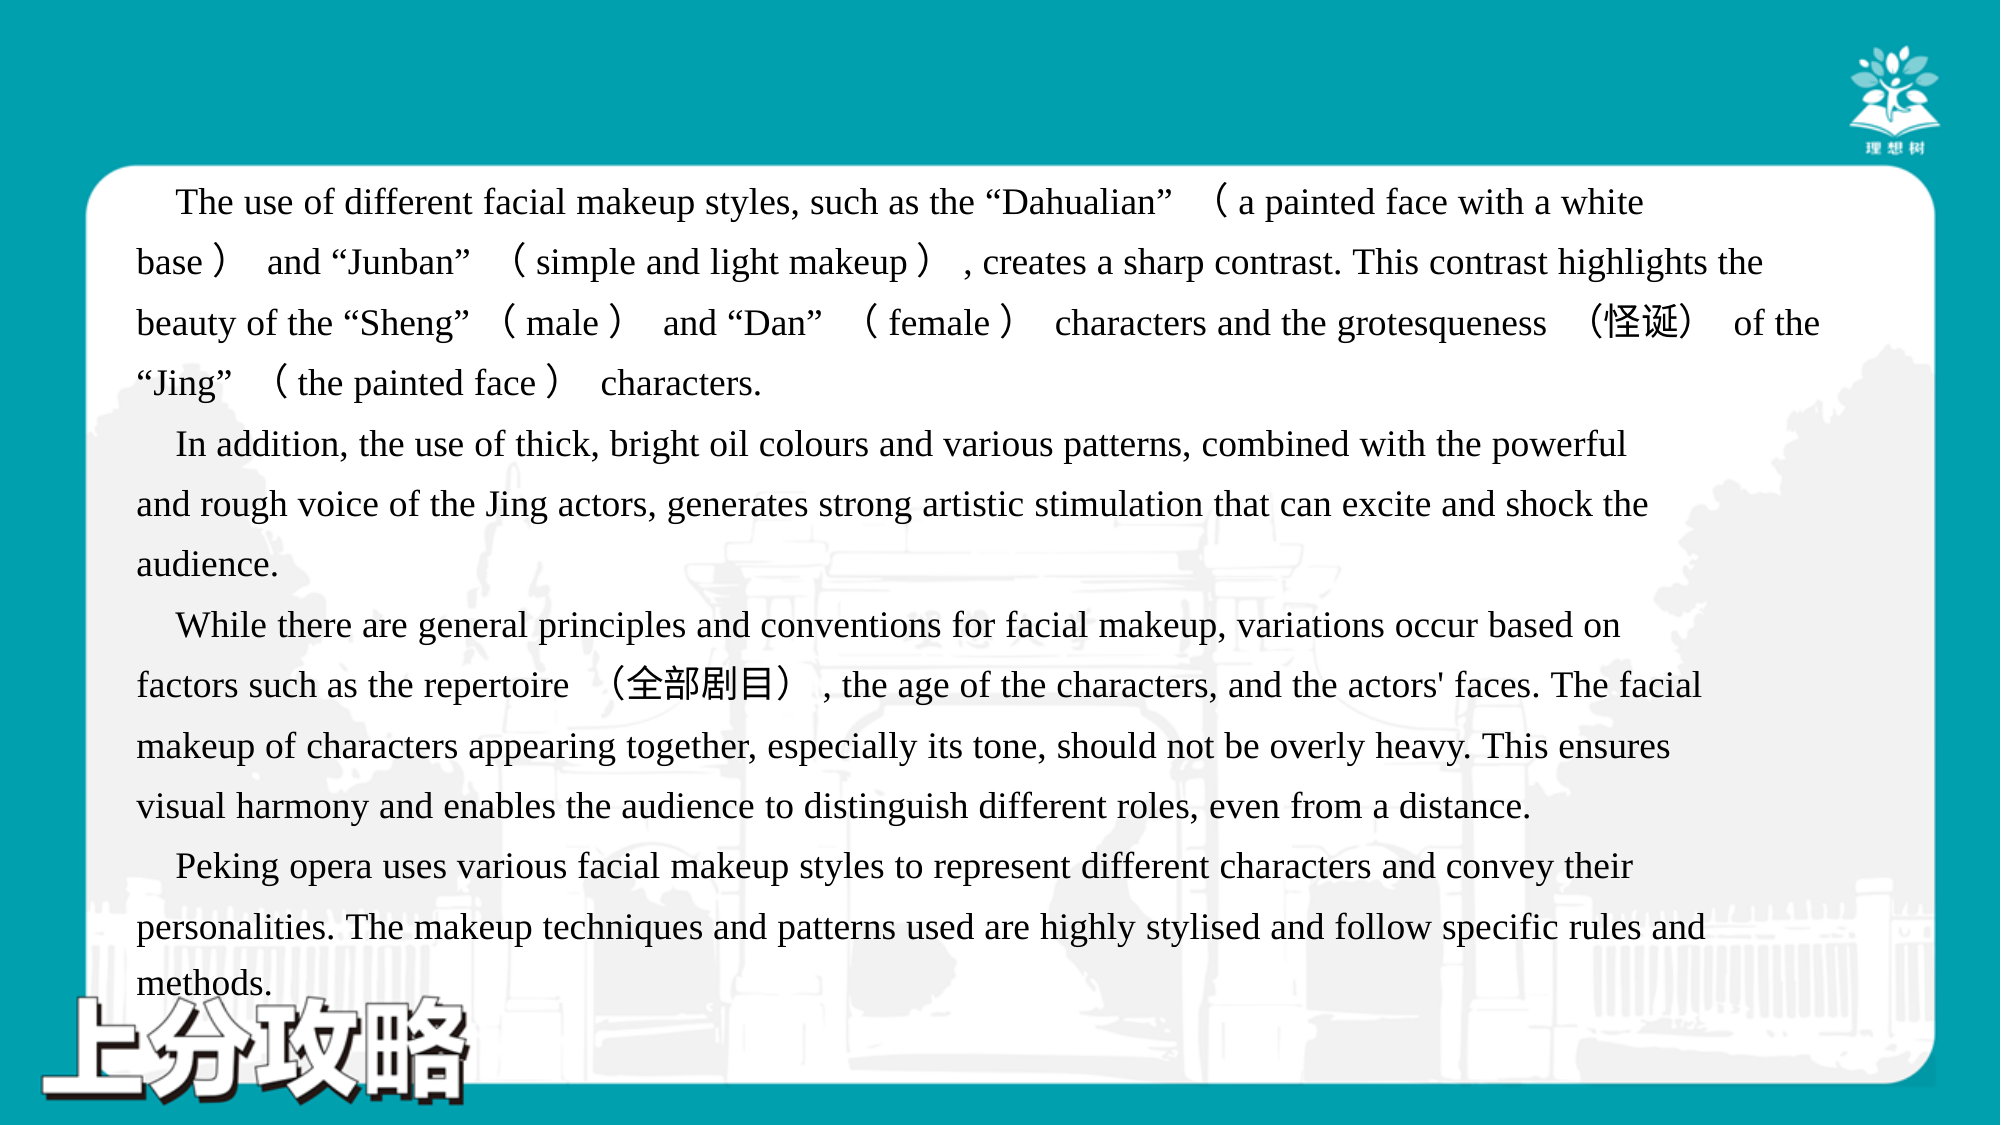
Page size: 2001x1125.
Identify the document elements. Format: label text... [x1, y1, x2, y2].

picture [0, 0, 2000, 1125]
text_box The use of different facial makeup styles, such as the “Dahualian” （a painted face with a white base） and “Junban” （simple and light makeup）, creates a sharp contrast. This contrast highlights the beauty of the “Sheng”（male） and “Dan” （female） characters and the grotesqueness （怪诞） of the “Jing” （the painted face） characters. In addition, the use of thick, bright oil colours and various patterns, combined with the powerful and rough voice of the Jing actors, generates strong artistic stimulation that can excite and shock the audience. While there are general principles and conventions for facial makeup, variations occur based on factors such as the repertoire （全部剧目）, the age of the characters, and the actors' faces. The facial makeup of characters appearing together, especially its tone, should not be overly heavy. This ensures visual harmony and enables the audience to distinguish different roles, even from a distance. Peking opera uses various facial makeup styles to represent different characters and convey their personalities. The makeup techniques and patterns used are highly stylised and follow specific rules and methods.#8 [136, 161, 1865, 998]
